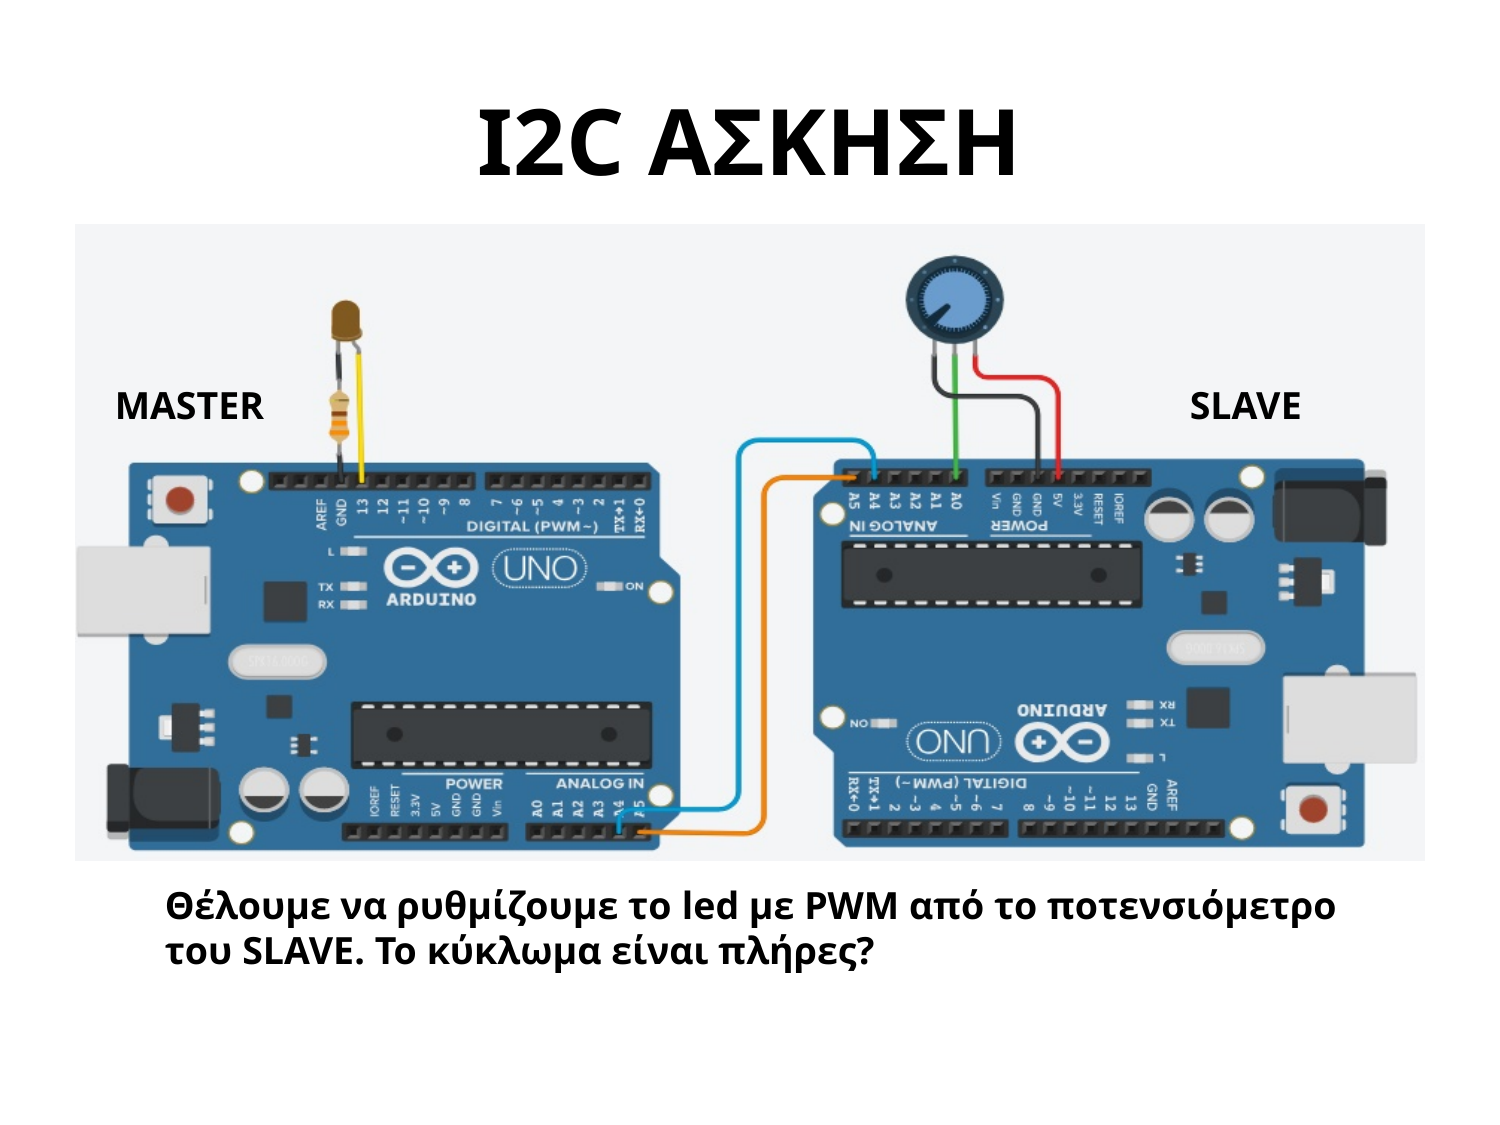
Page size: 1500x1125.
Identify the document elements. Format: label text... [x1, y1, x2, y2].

title I2C ΑΣΚΗΣΗ [75, 45, 1425, 224]
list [74, 224, 1426, 861]
text_box Θέλουμε να ρυθμίζουμε το led με PWM από το ποτενσιόμετρο του SLAVE. Το κύκλωμα είναι πλήρες? [150, 874, 1375, 980]
